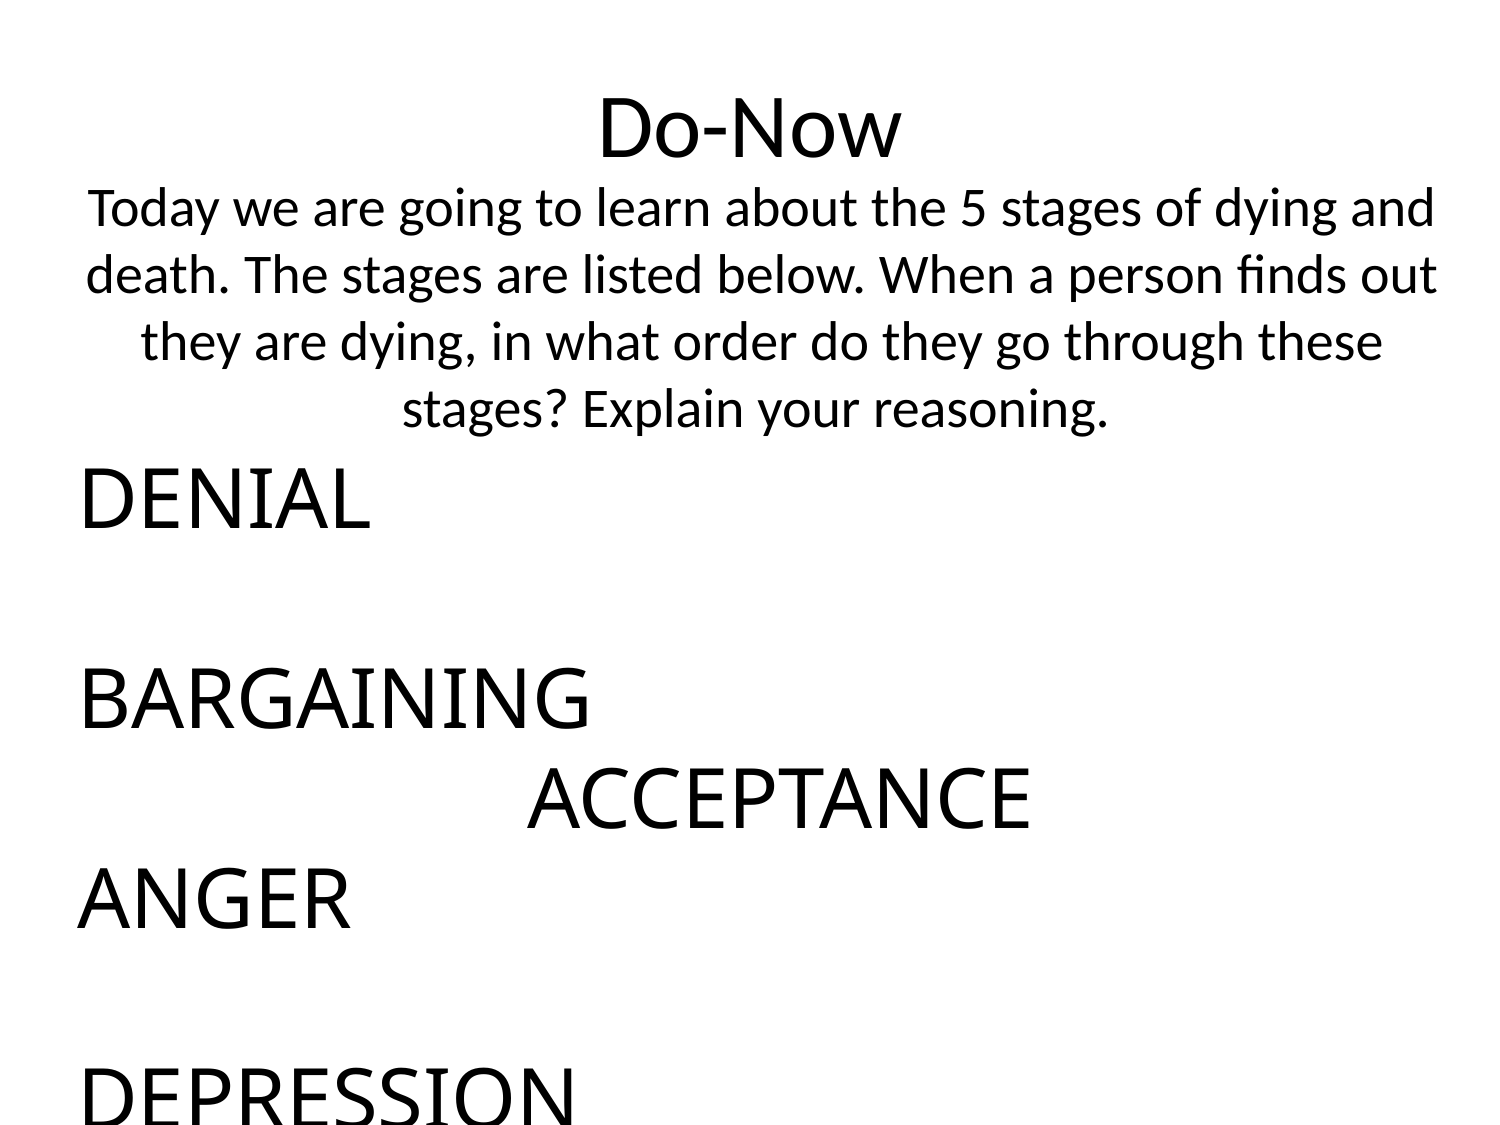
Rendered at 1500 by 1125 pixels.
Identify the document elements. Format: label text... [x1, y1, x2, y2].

subtitle Today we are going to learn about the 5 stages of dying and death. The stages are listed below. When a person finds out they are dying, in what order do they go through these stages? Explain your reasoning. [62, 162, 1463, 450]
title Do-Now [112, 0, 1388, 162]
text_box DENIAL BARGAINING ACCEPTANCE ANGER DEPRESSION [62, 437, 1450, 1125]
